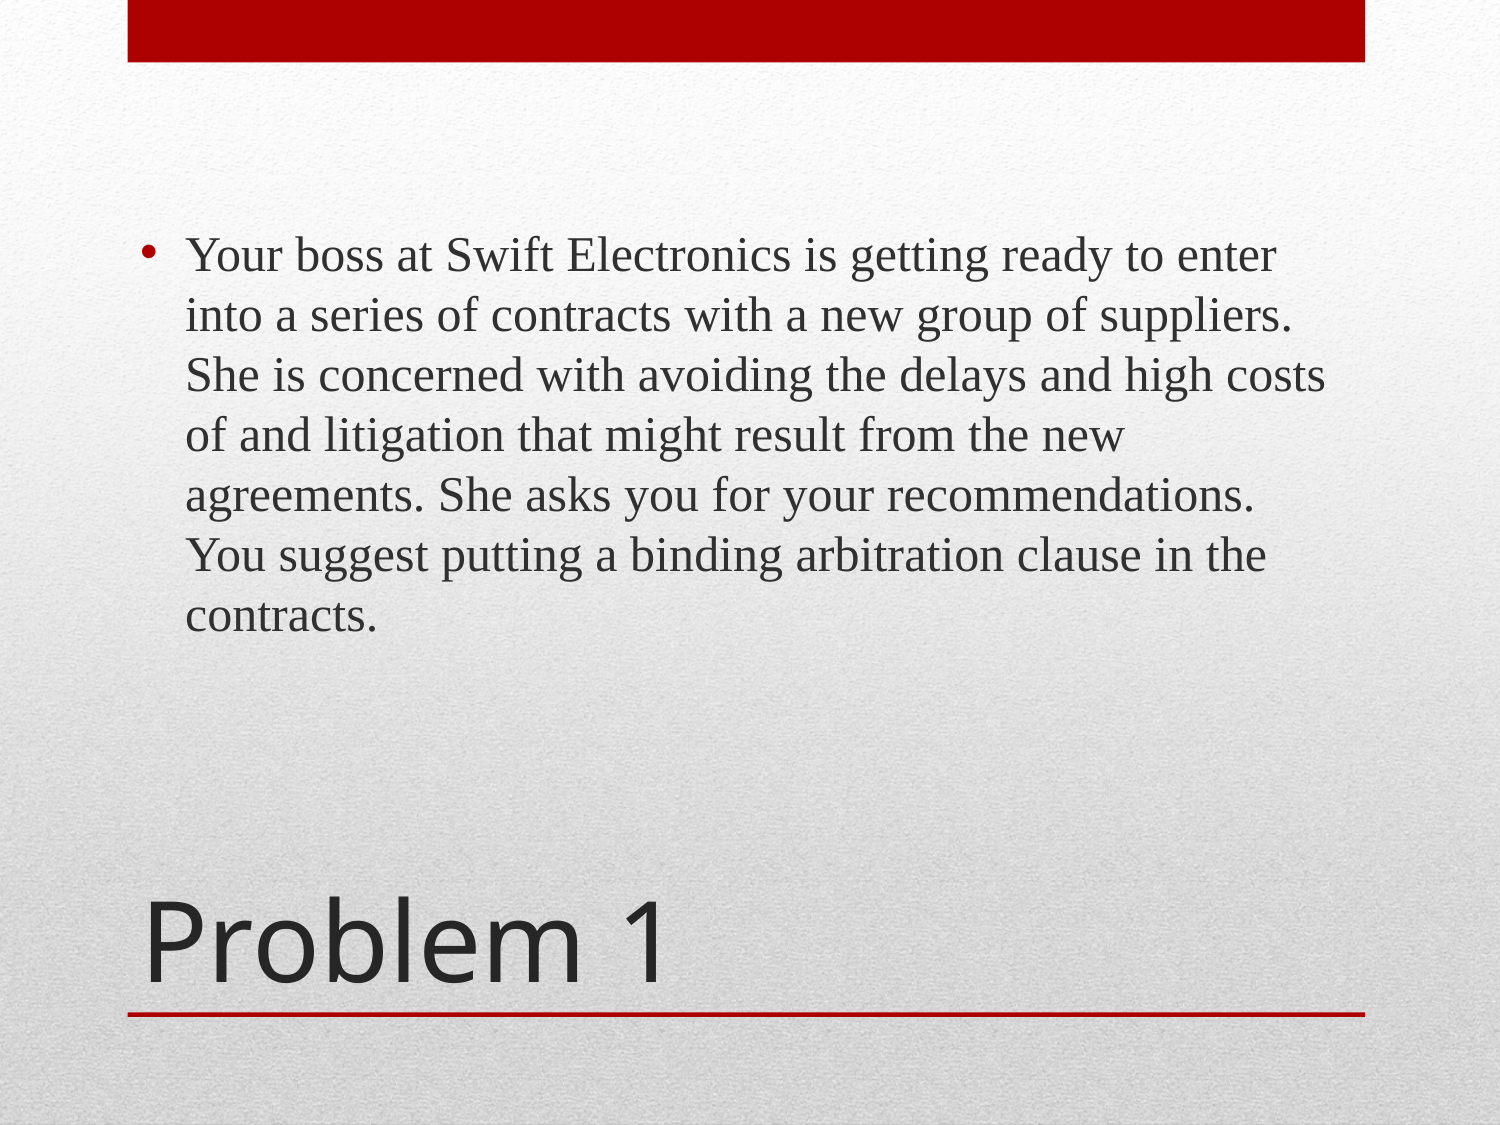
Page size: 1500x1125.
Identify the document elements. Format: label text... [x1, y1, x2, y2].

list Your boss at Swift Electronics is getting ready to enter into a series of contracts with a new group of suppliers. She is concerned with avoiding the delays and high costs of and litigation that might result from the new agreements. She asks you for your recommendations. You suggest putting a binding arbitration clause in the contracts. [125, 112, 1363, 750]
title Problem 1 [125, 750, 1238, 1013]
